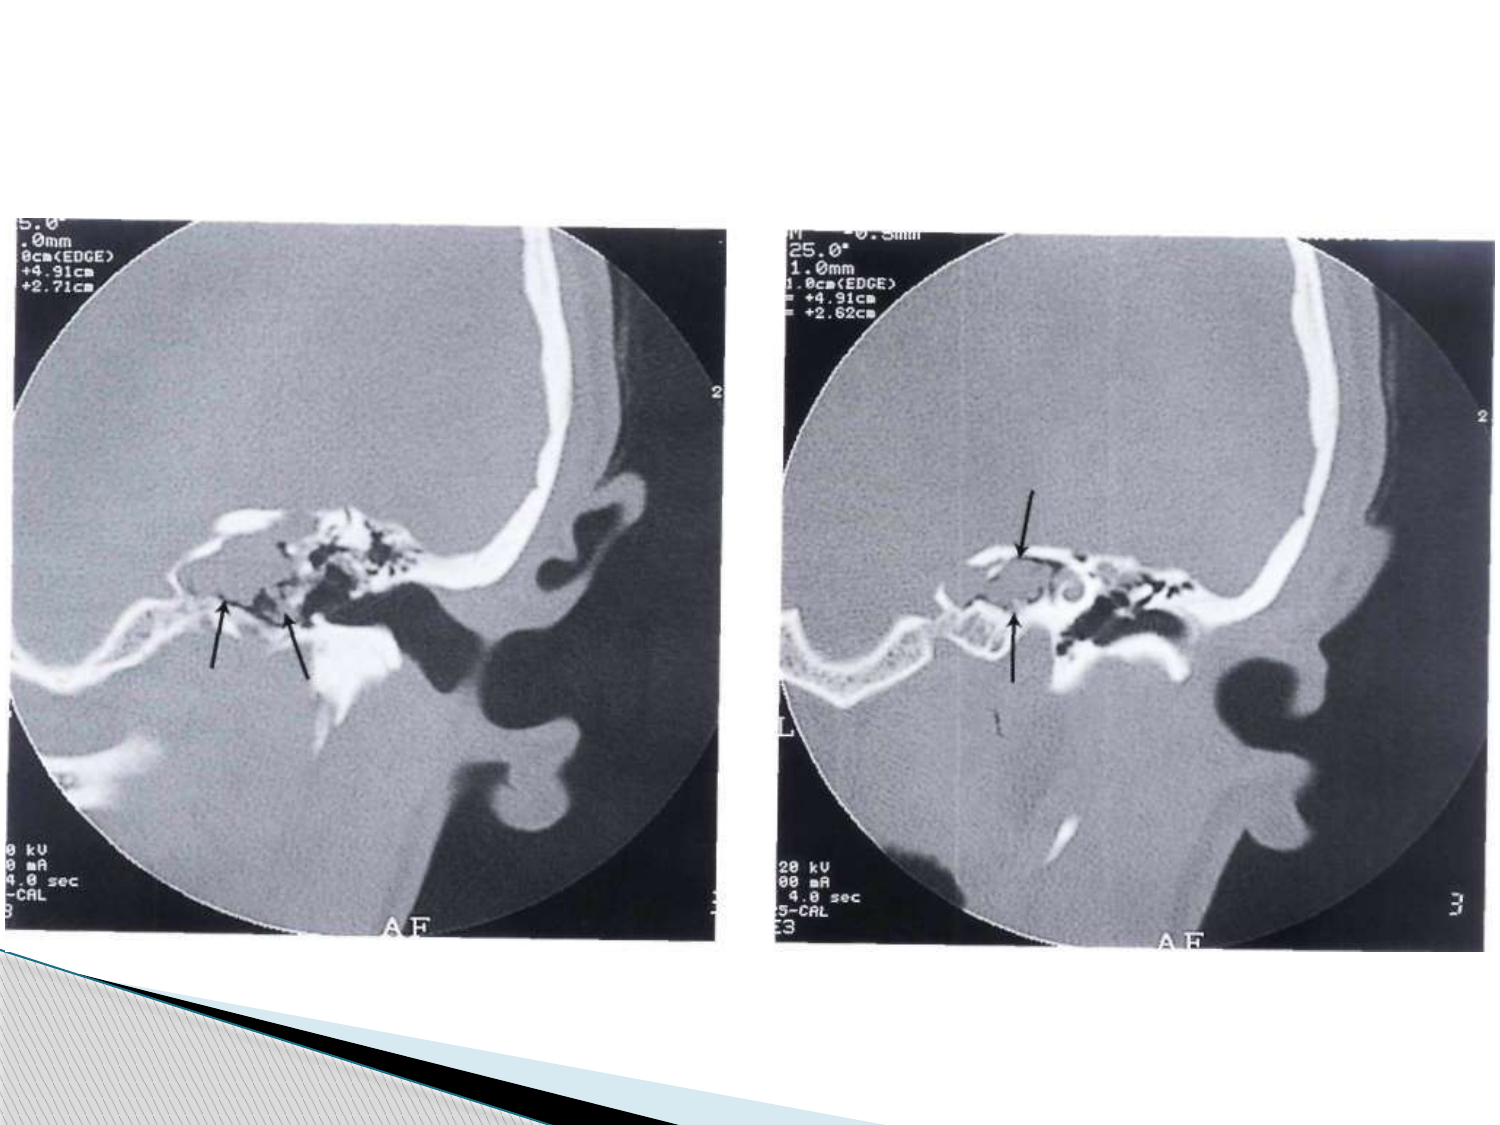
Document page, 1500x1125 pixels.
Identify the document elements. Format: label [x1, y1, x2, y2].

picture [5, 218, 1495, 952]
